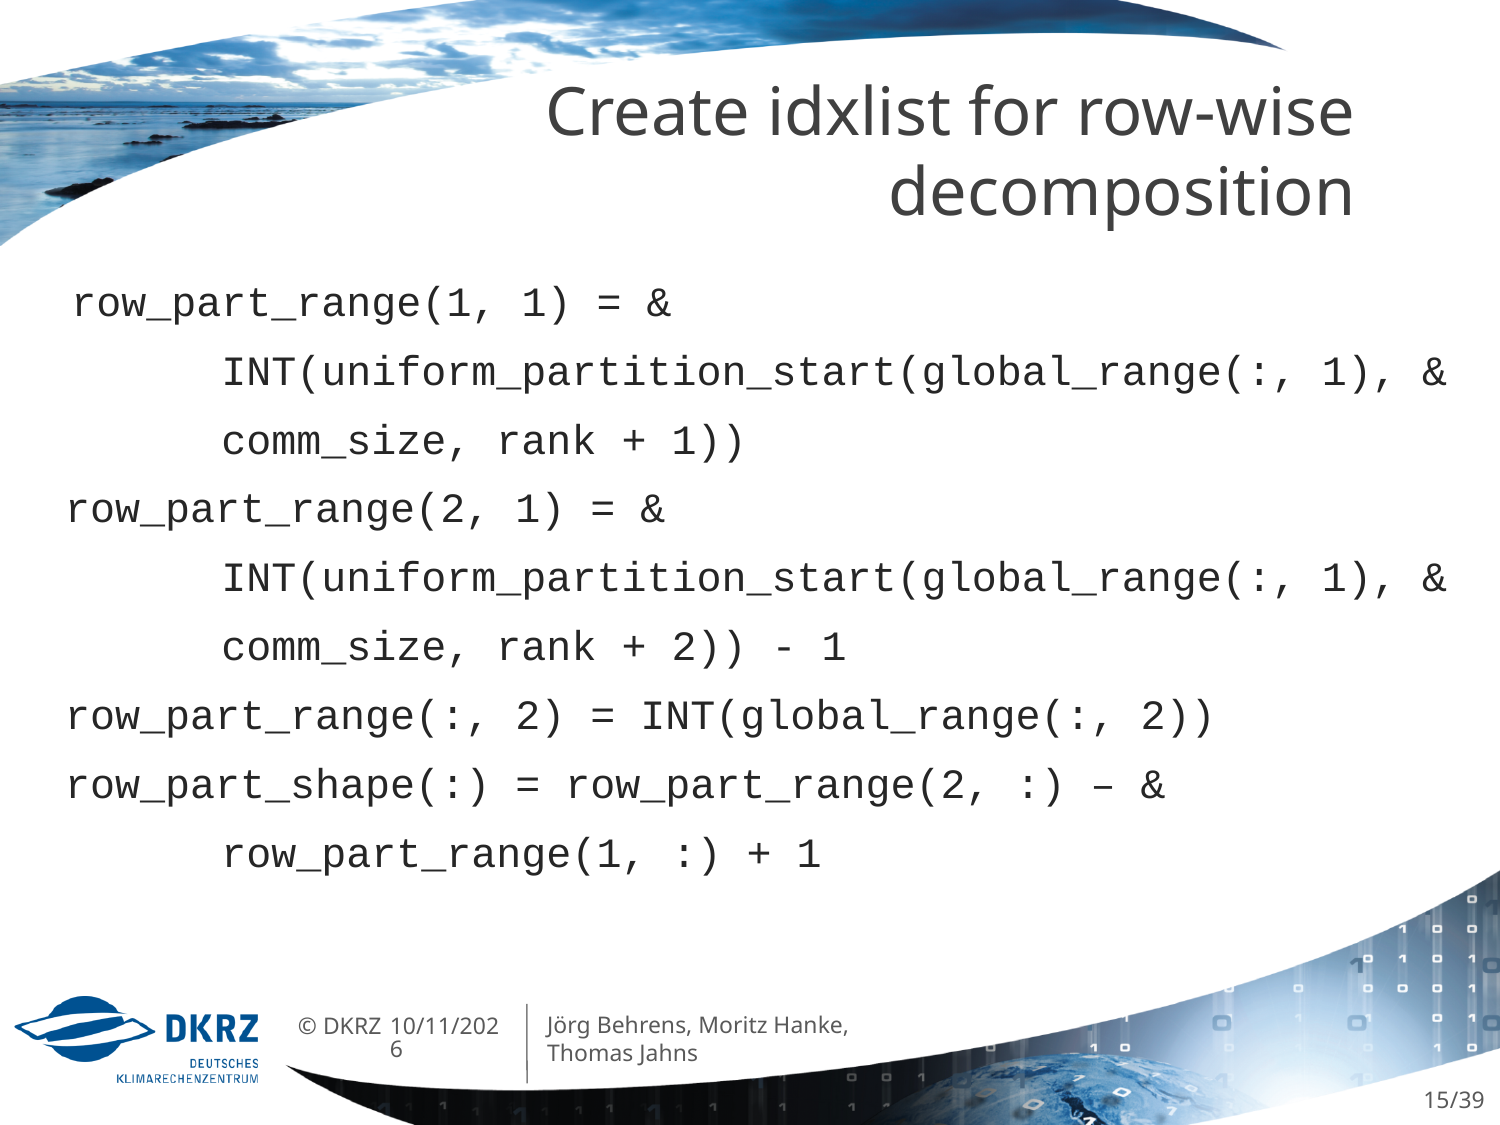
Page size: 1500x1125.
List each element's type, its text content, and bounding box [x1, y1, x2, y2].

picture [0, 0, 1288, 246]
list row_part_range(1, 1) = & INT(uniform_partition_start(global_range(:, 1), & comm_size, rank + 1)) row_part_range(2, 1) = & INT(uniform_partition_start(global_range(:, 1), & comm_size, rank + 2)) - 1 row_part_range(:, 2) = INT(global_range(:, 2)) row_part_shape(:) = row_part_range(2, :) – & row_part_range(1, :) + 1 [0, 266, 1500, 929]
slide_number 15 [1333, 1078, 1465, 1125]
picture [14, 996, 258, 1083]
footer Jörg Behrens, Moritz Hanke, Thomas Jahns [532, 1003, 884, 1082]
title Create idxlist for row-wise decomposition [480, 66, 1372, 232]
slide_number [375, 1004, 528, 1052]
picture [285, 929, 1500, 1125]
